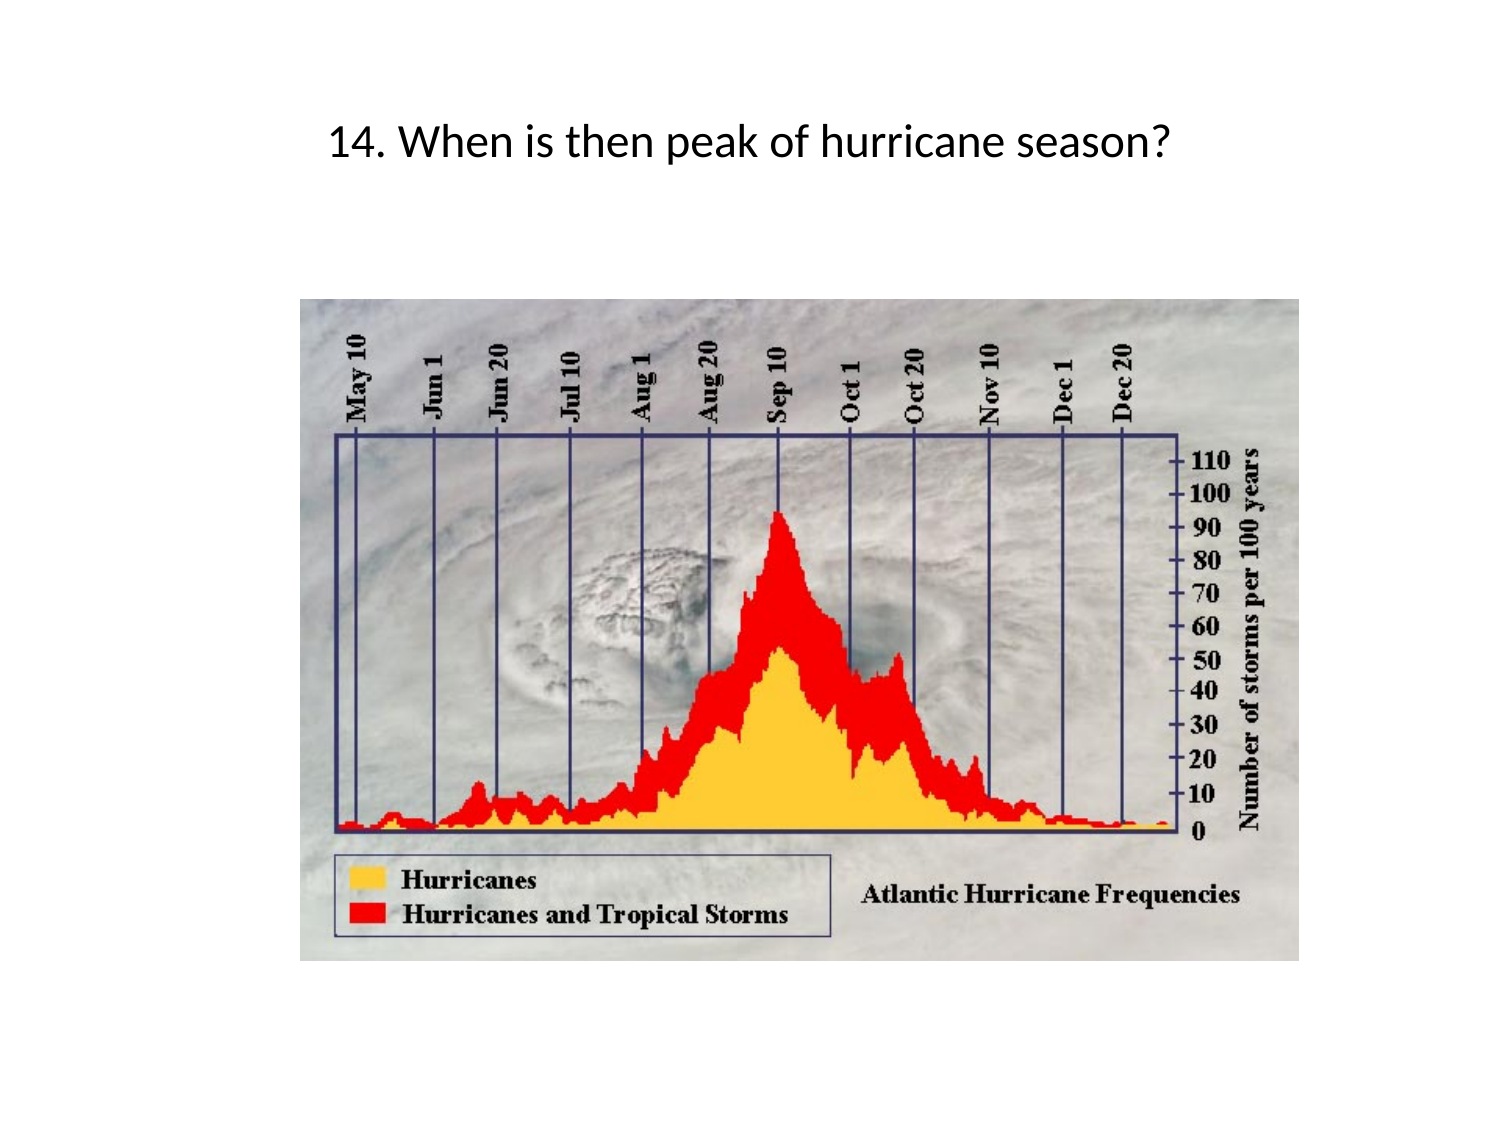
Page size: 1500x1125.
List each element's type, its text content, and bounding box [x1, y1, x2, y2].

title 14. When is then peak of hurricane season? [75, 45, 1425, 233]
picture [299, 299, 1299, 962]
